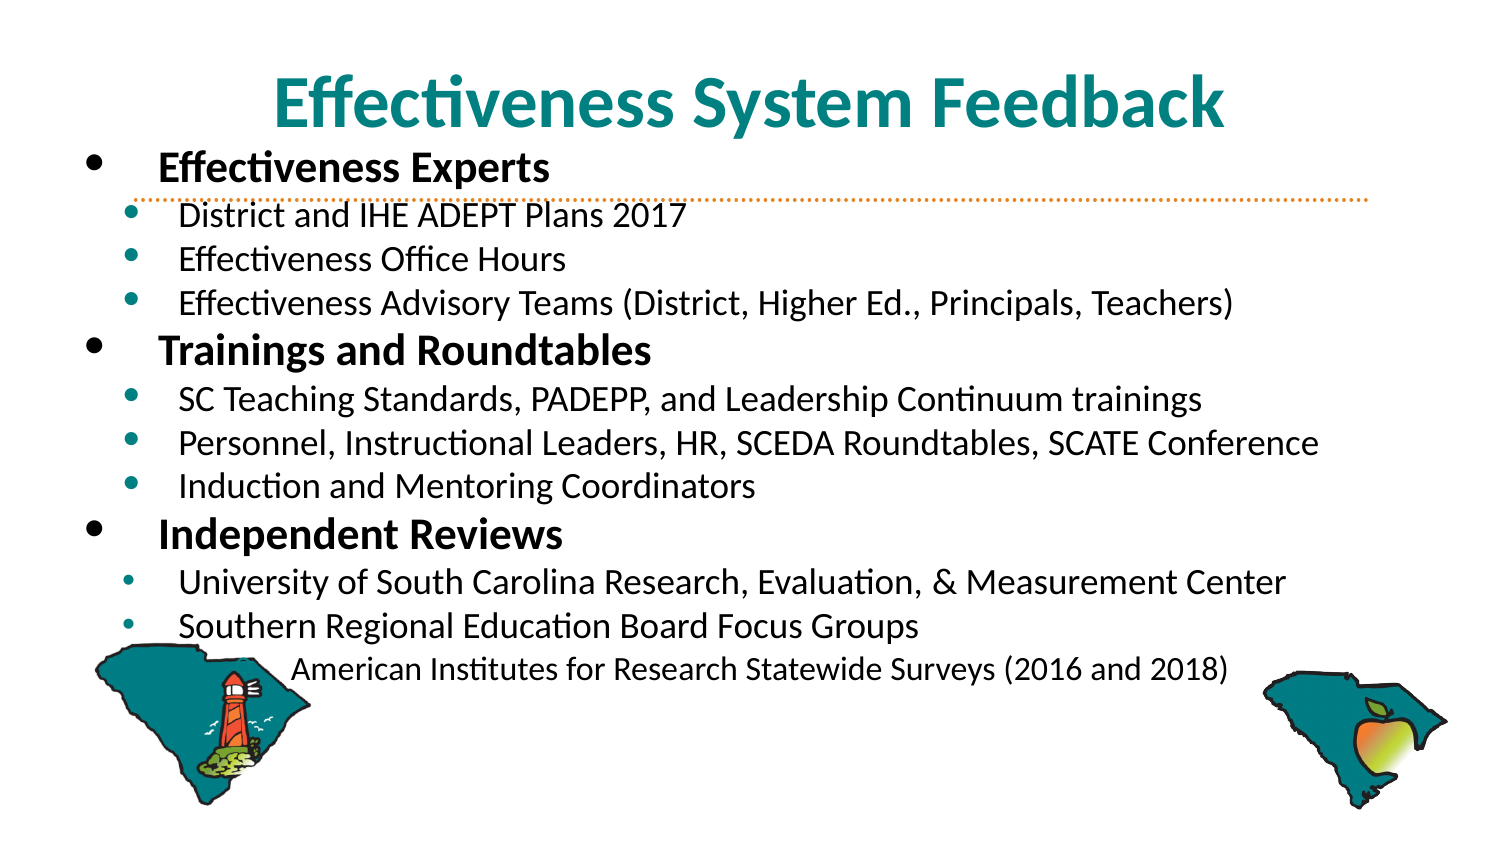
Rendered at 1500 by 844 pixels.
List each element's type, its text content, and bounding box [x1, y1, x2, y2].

list Effectiveness Experts District and IHE ADEPT Plans 2017 Effectiveness Office Hours Effectiveness Advisory Teams (District, Higher Ed., Principals, Teachers) Trainings and Roundtables SC Teaching Standards, PADEPP, and Leadership Continuum trainings Personnel, Instructional Leaders, HR, SCEDA Roundtables, SCATE Conference Induction and Mentoring Coordinators Independent Reviews University of South Carolina Research, Evaluation, & Measurement Center Southern Regional Education Board Focus Groups American Institutes for Research Statewide Surveys (2016 and 2018) [50, 140, 1500, 702]
picture [82, 702, 323, 843]
picture [1251, 702, 1459, 836]
title Effectiveness System Feedback [75, 33, 1425, 140]
